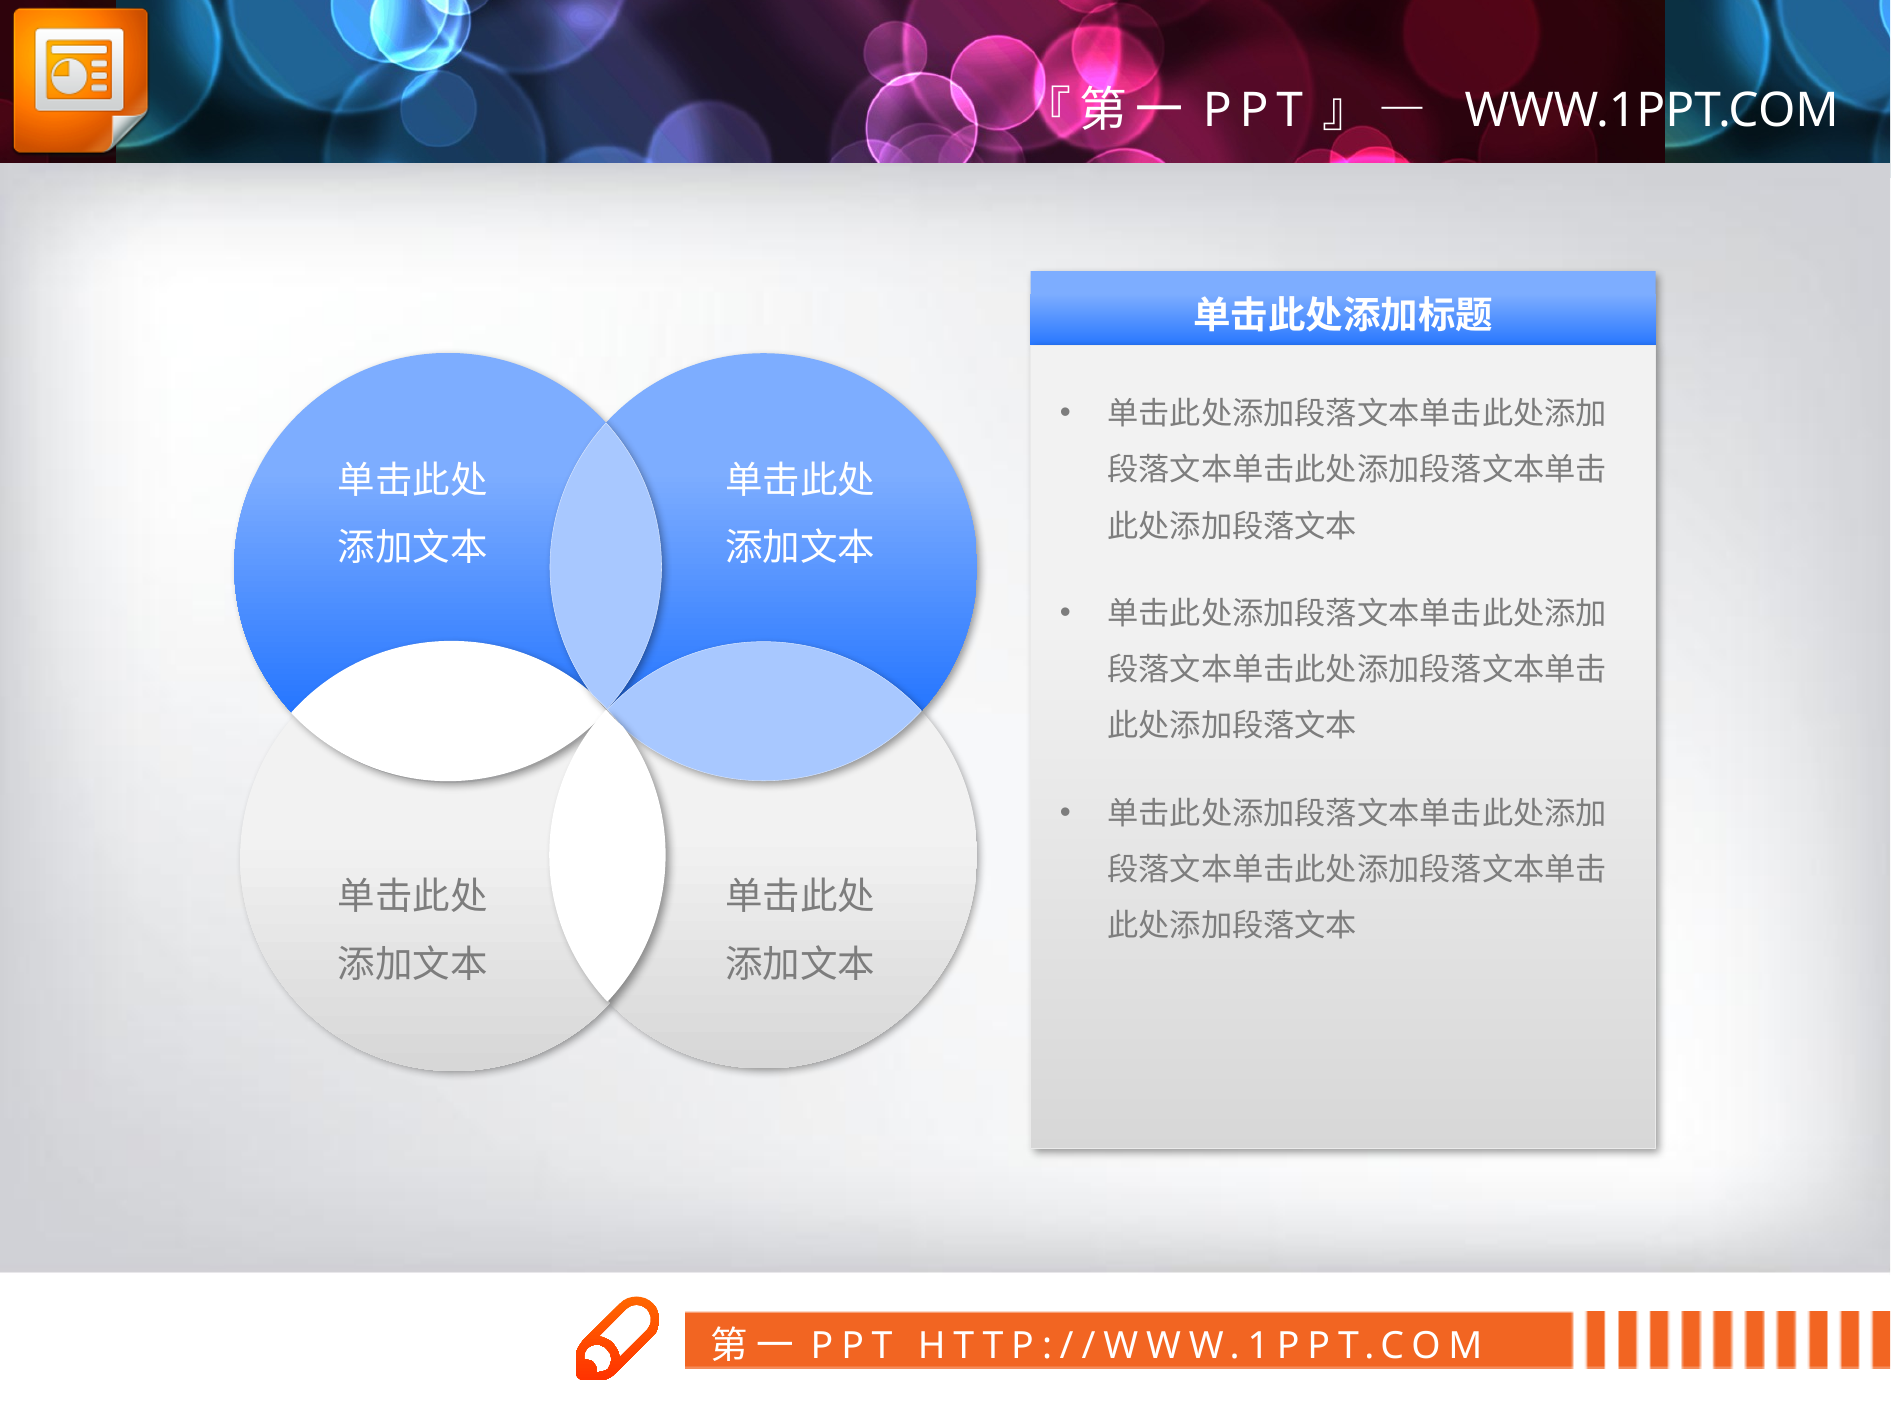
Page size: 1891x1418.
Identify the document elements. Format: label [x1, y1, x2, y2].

picture [0, 0, 1891, 1275]
text_box [234, 352, 978, 1072]
text_box [1030, 271, 1656, 1149]
picture [685, 1311, 1891, 1369]
